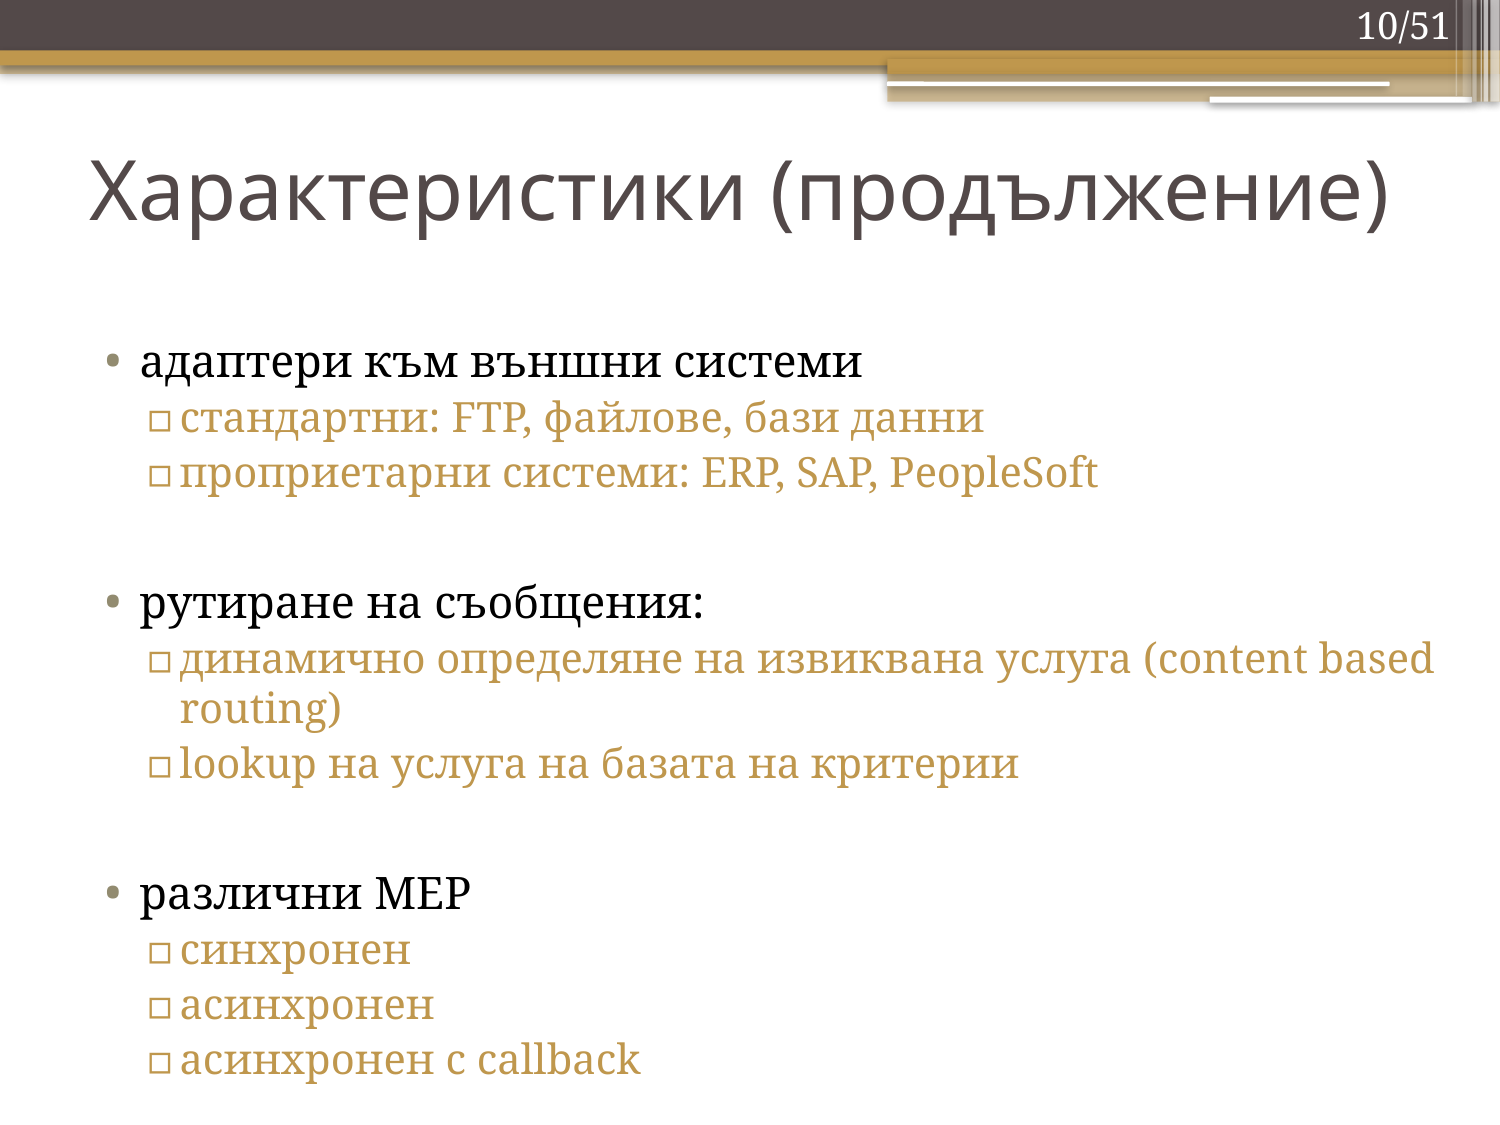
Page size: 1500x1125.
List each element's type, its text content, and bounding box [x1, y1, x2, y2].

slide_number 10/51 [1299, 0, 1466, 61]
title Характеристики (продължение) [75, 99, 1425, 275]
list адаптери към външни системи стандартни: FTP, файлове, бази данни проприетарни системи: ERP, SAP, PeopleSoft рутиране на съобщения: динамично определяне на извиквана услуга (content based routing) lookup на услуга на базата на критерии различни MEP синхронен асинхронен асинхронен с callback [75, 324, 1463, 1100]
